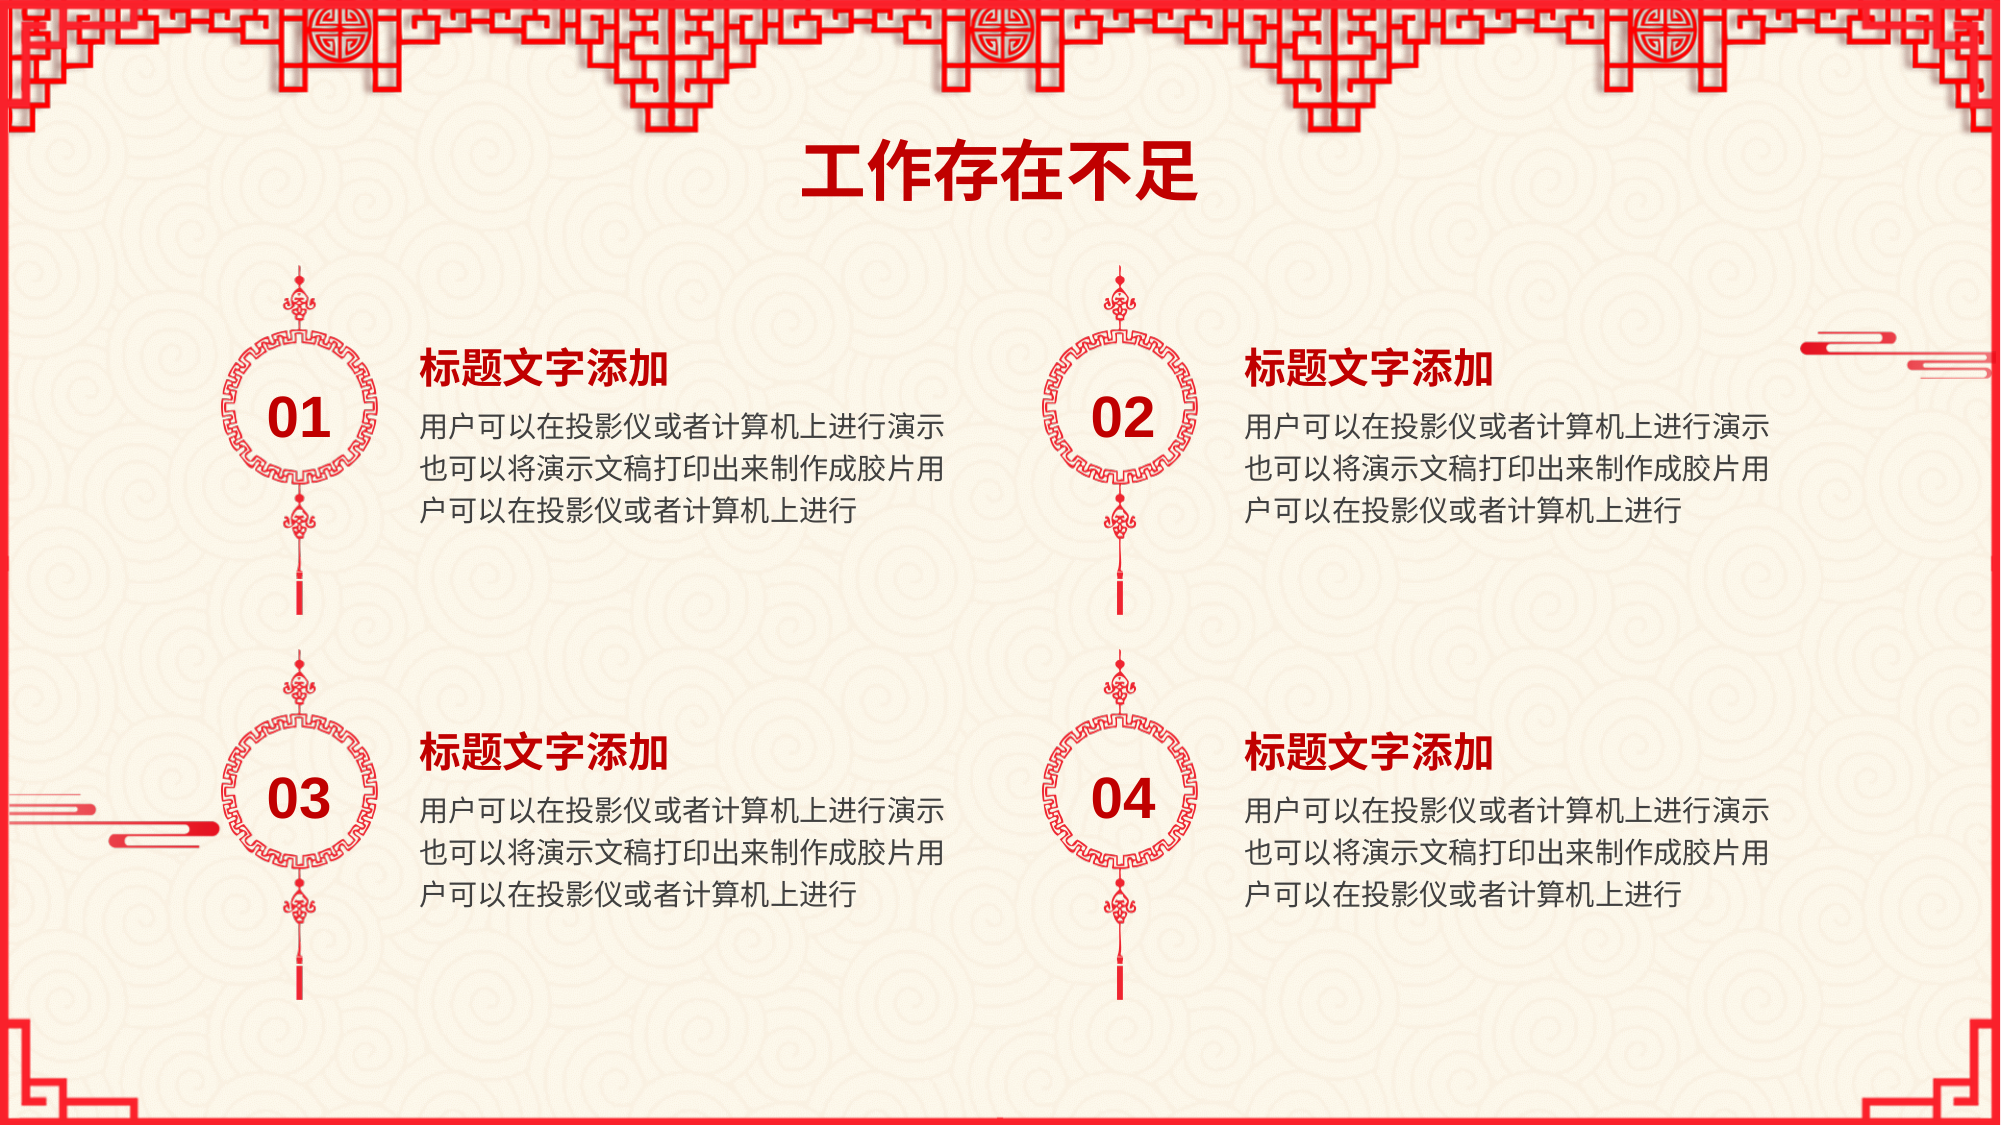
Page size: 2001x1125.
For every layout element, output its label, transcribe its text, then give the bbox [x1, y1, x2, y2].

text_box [221, 649, 378, 1000]
text_box 工作存在不足 [784, 121, 1216, 217]
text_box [221, 265, 378, 615]
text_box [1229, 324, 1810, 537]
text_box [1042, 649, 1198, 1000]
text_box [1042, 265, 1198, 615]
picture [0, 0, 2001, 1125]
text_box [1229, 708, 1810, 921]
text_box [404, 324, 985, 537]
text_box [404, 708, 985, 921]
